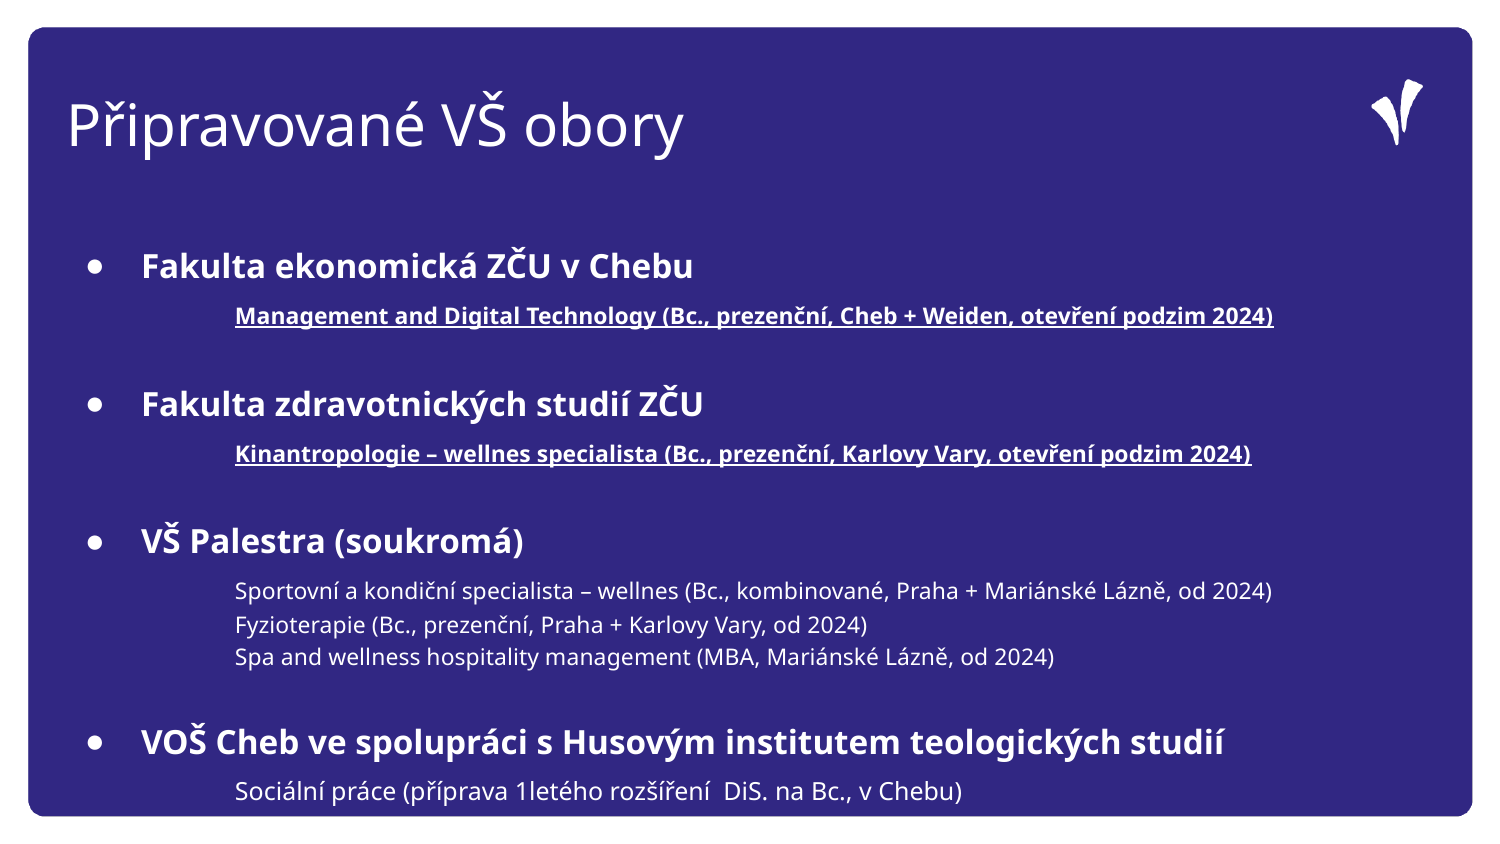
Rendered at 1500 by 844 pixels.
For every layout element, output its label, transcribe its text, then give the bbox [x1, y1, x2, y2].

text_box Fakulta ekonomická ZČU v Chebu Management and Digital Technology (Bc., prezenční, Cheb + Weiden, otevření podzim 2024) Fakulta zdravotnických studií ZČU Kinantropologie – wellnes specialista (Bc., prezenční, Karlovy Vary, otevření podzim 2024) VŠ Palestra (soukromá) Sportovní a kondiční specialista – wellnes (Bc., kombinované, Praha + Mariánské Lázně, od 2024) Fyzioterapie (Bc., prezenční, Praha + Karlovy Vary, od 2024) Spa and wellness hospitality management (MBA, Mariánské Lázně, od 2024) VOŠ Cheb ve spolupráci s Husovým institutem teologických studií Sociální práce (příprava 1letého rozšíření DiS. na Bc., v Chebu) Digital Management and Technology (prezenční Bc.) [51, 224, 1335, 804]
text_box Připravované VŠ obory [51, 72, 1215, 232]
picture [0, 0, 1500, 844]
